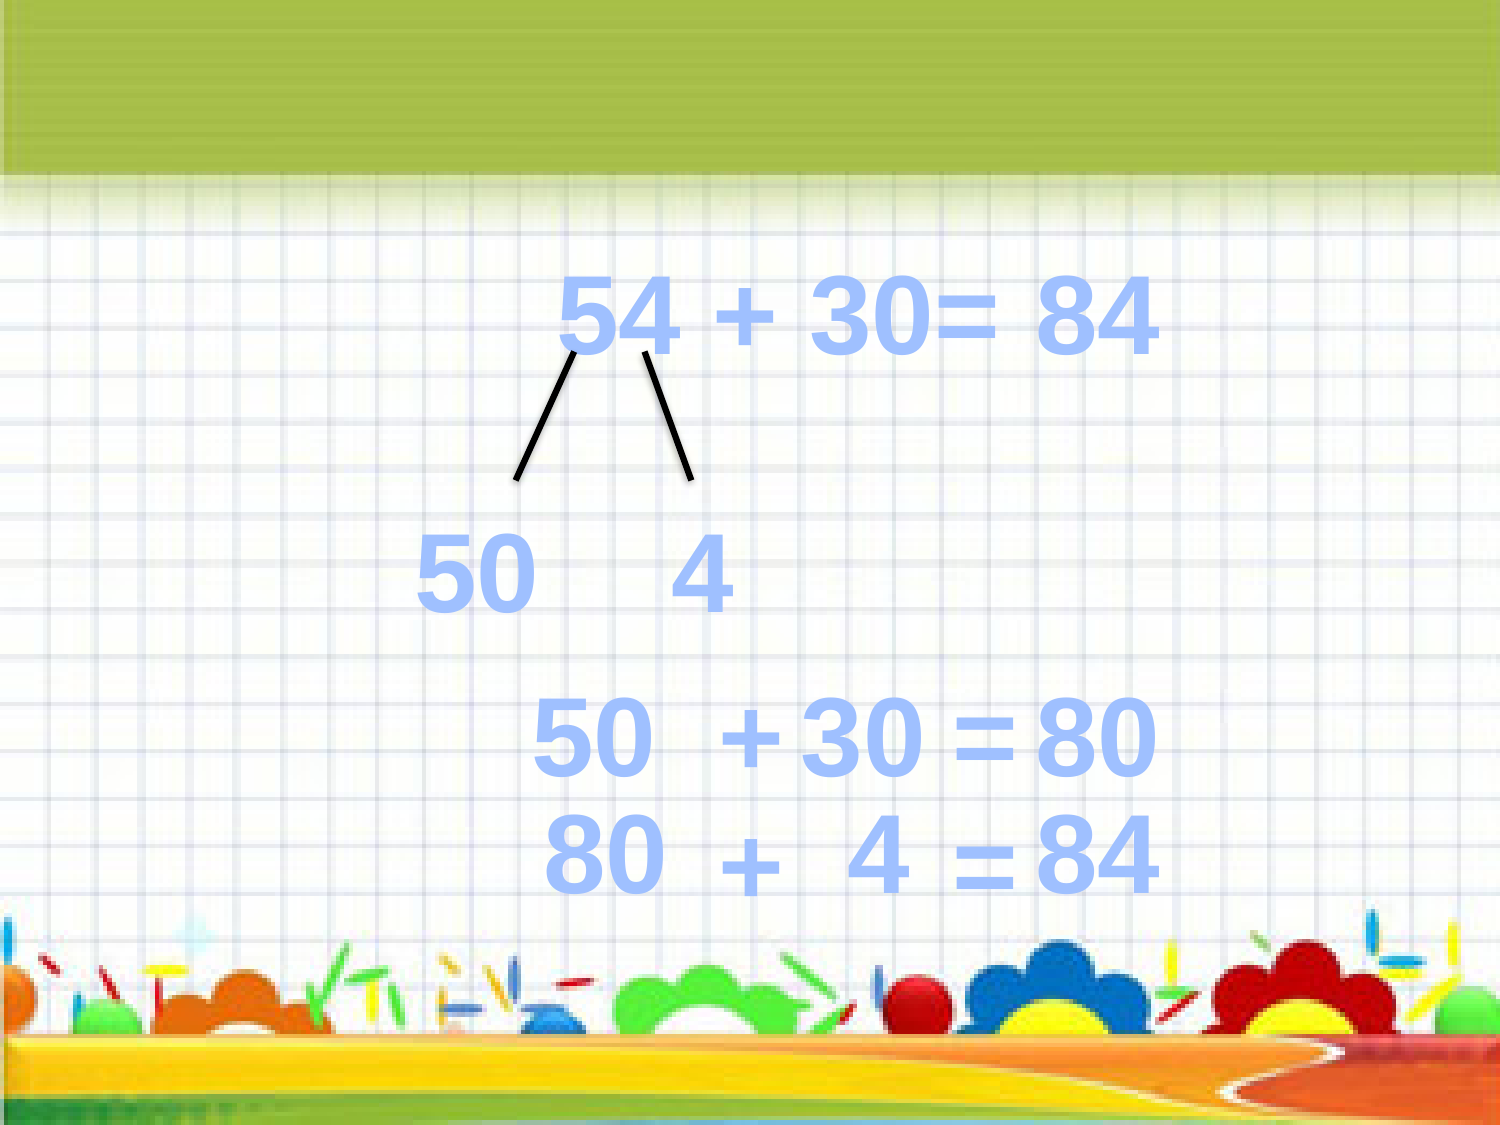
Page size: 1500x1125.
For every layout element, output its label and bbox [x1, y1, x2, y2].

text_box [480, 386, 610, 446]
text_box [603, 392, 733, 440]
picture [0, 0, 1500, 1125]
